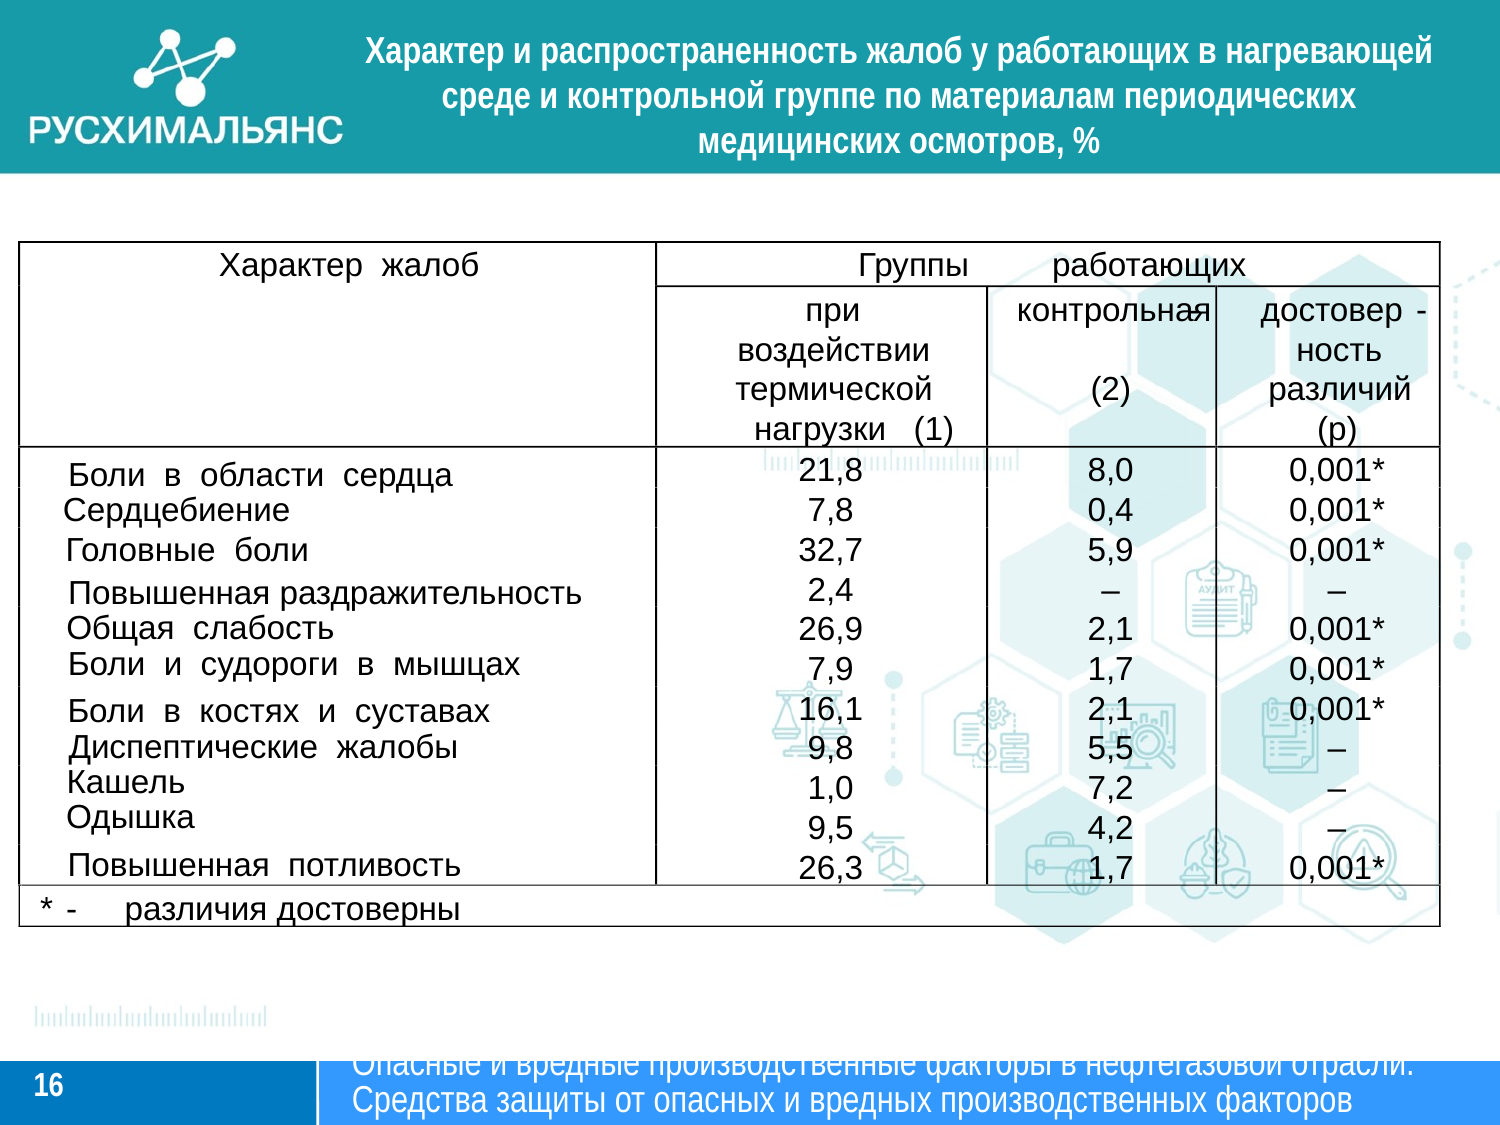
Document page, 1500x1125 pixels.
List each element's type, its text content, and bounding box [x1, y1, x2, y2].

picture [0, 0, 1500, 1061]
slide_number 15 [33, 1068, 278, 1122]
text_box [6, 228, 1500, 962]
footer Опасные и вредные производственные факторы в нефтегазовой отрасли. Средства защиты от опасных и вредных производственных факторов [351, 1067, 1500, 1122]
